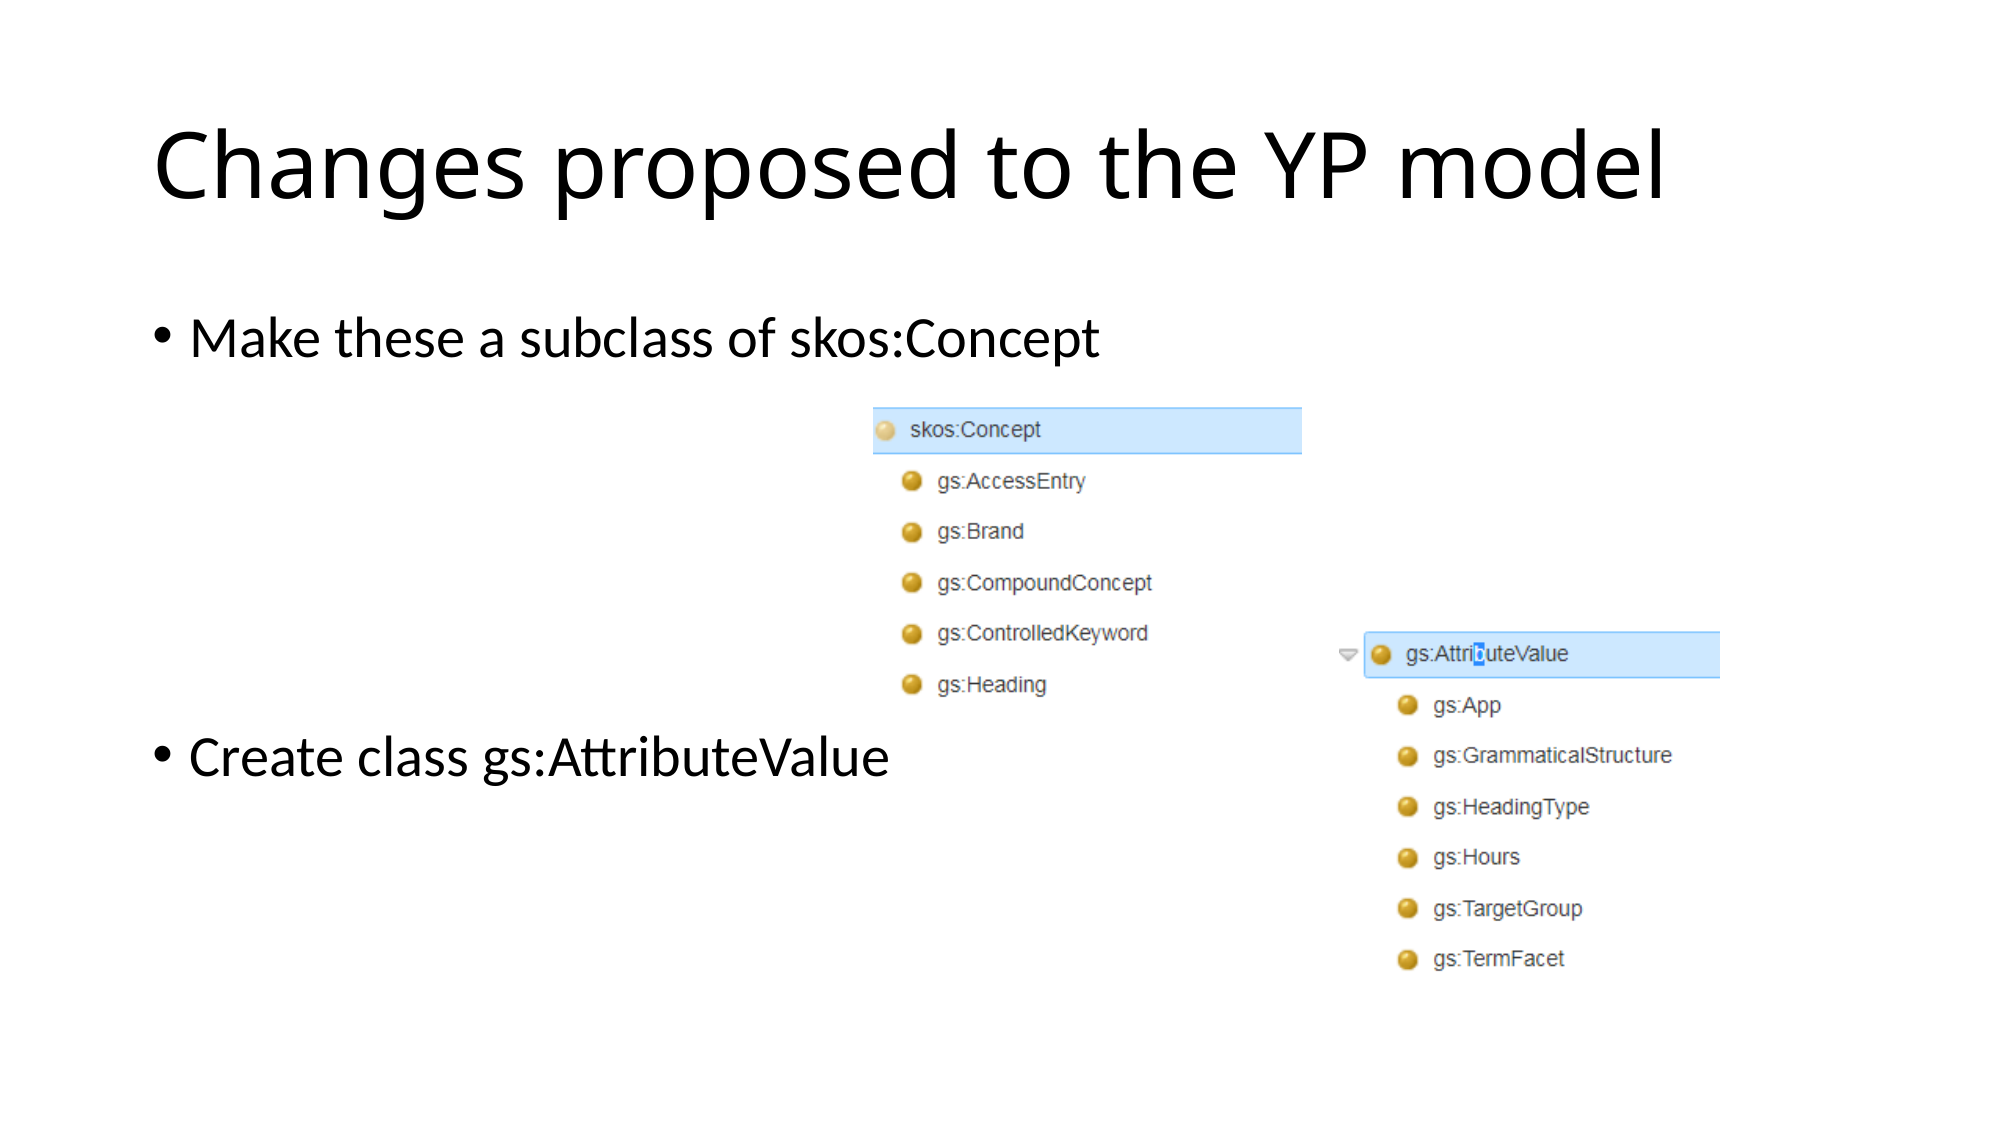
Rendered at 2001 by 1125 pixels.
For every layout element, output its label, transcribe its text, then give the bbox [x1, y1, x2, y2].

picture [873, 406, 1302, 719]
title Changes proposed to the YP model [137, 59, 1863, 278]
list Make these a subclass of skos:Concept Create class gs:AttributeValue [137, 299, 1863, 1014]
picture [1339, 627, 1720, 993]
